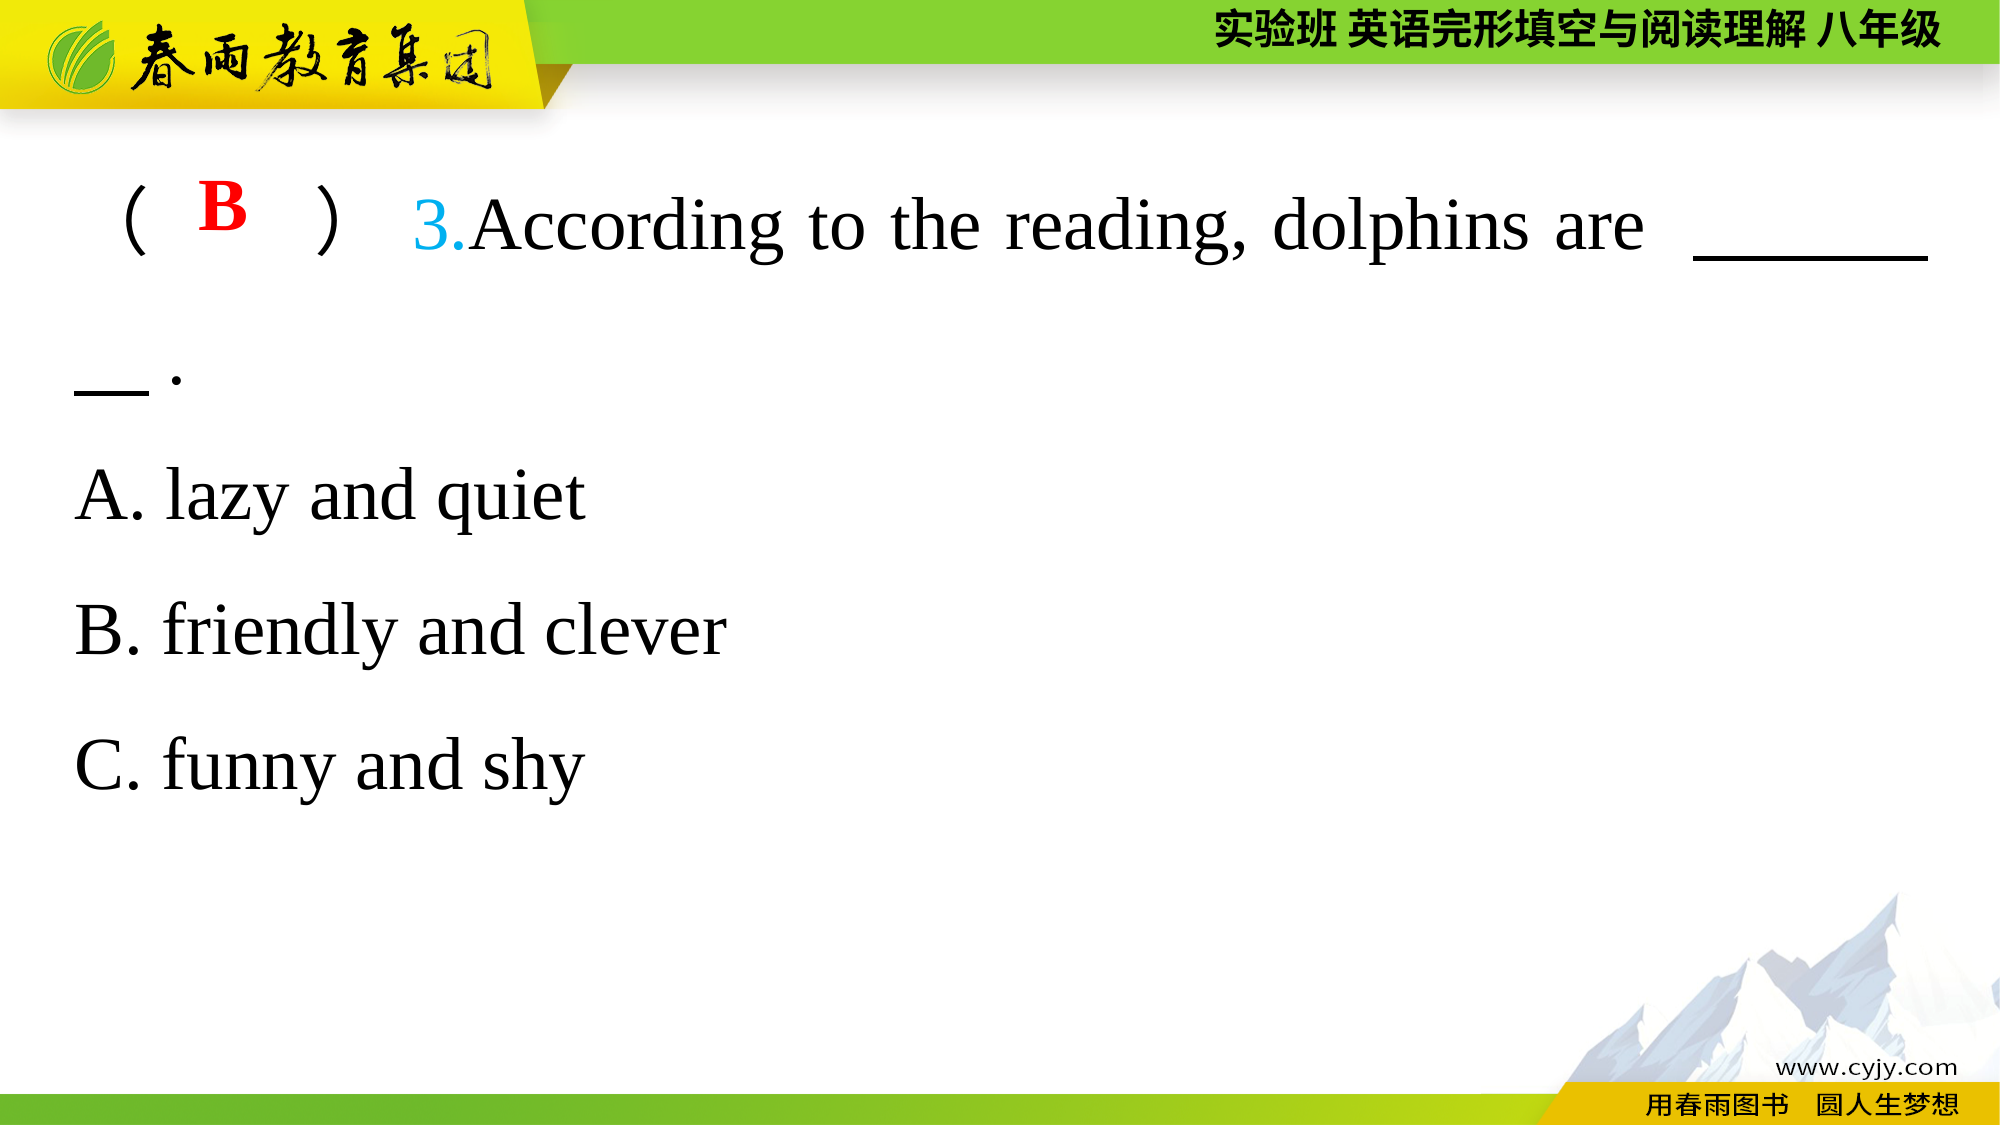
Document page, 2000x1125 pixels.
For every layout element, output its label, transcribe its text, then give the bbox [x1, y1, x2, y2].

picture [0, 0, 2000, 1125]
text_box B [183, 147, 264, 253]
list （ ）3.According to the reading, dolphins are . A. lazy and quiet B. friendly and clever C. funny and shy [59, 122, 1944, 683]
